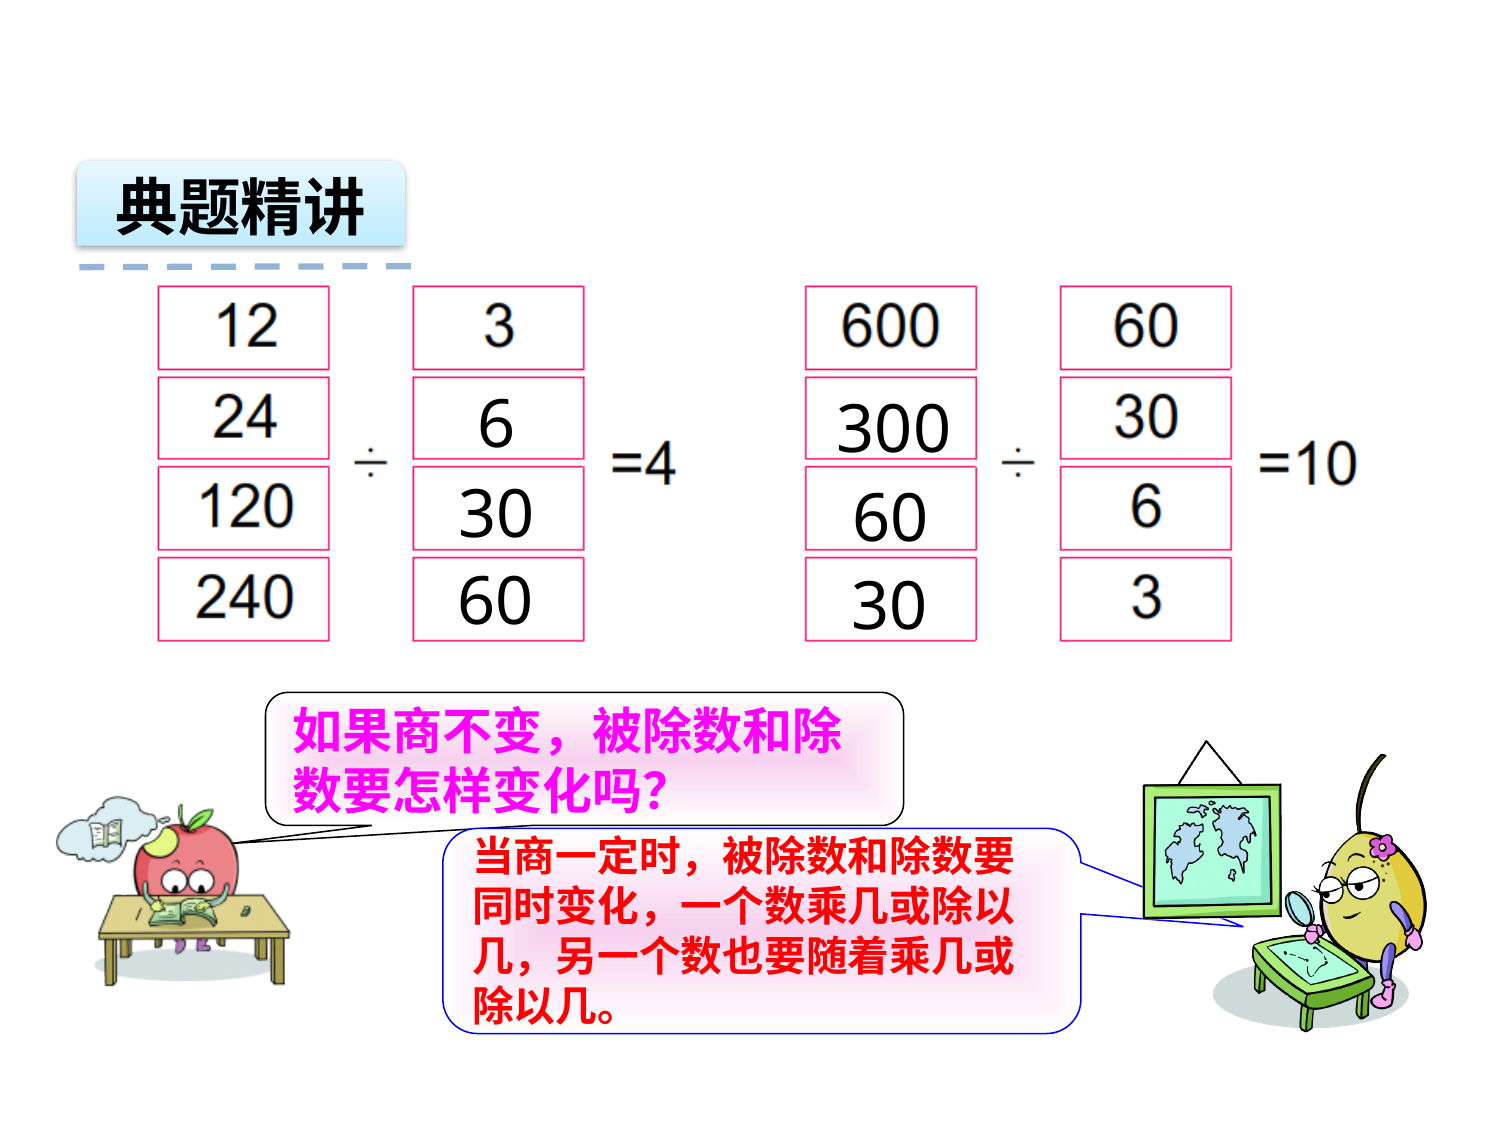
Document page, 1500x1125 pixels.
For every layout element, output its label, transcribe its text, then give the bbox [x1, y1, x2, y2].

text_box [265, 692, 904, 828]
text_box 典题精讲 [76, 160, 406, 247]
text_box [442, 822, 1082, 1038]
picture [17, 774, 357, 1013]
picture [1115, 715, 1500, 1071]
picture [147, 278, 1362, 656]
